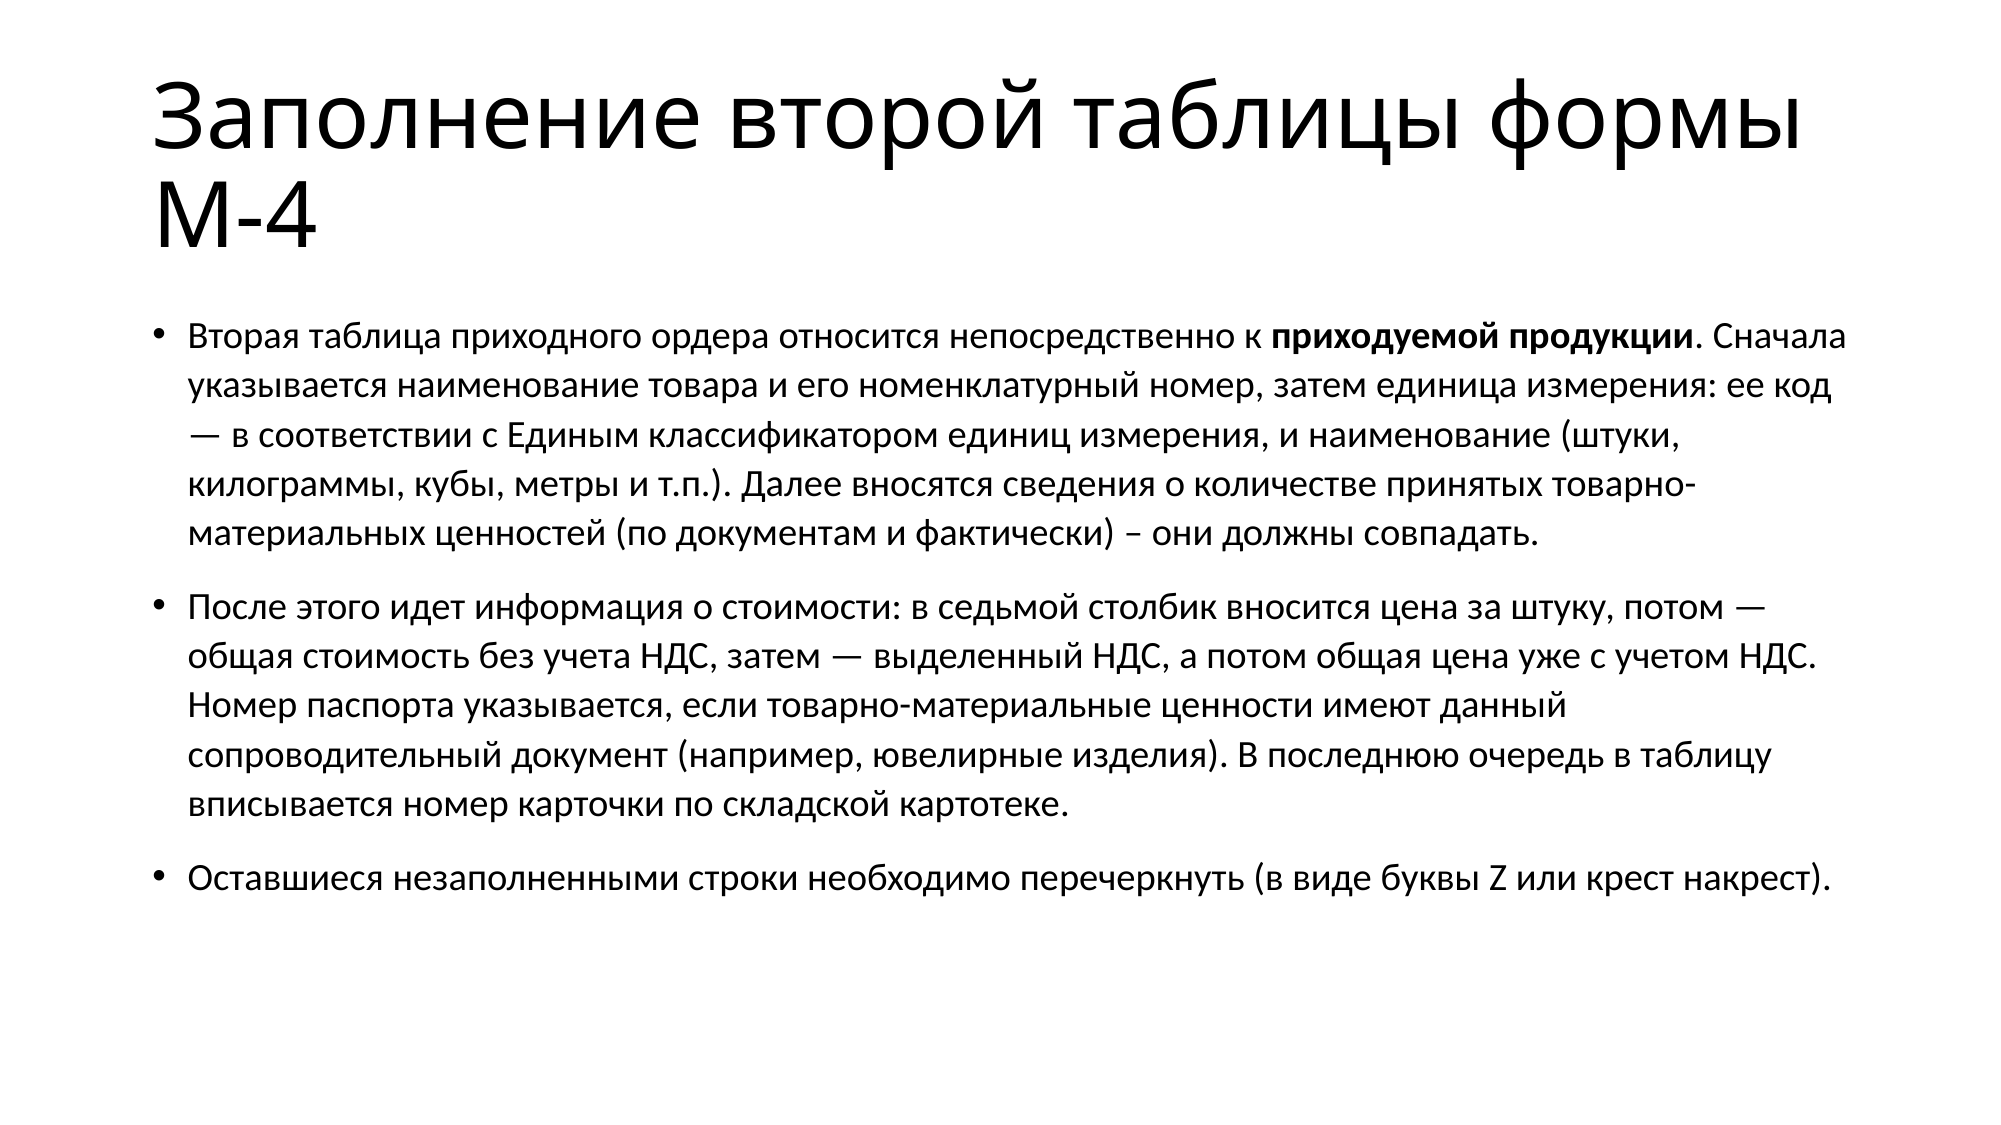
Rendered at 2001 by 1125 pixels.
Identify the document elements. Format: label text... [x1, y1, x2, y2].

title Заполнение второй таблицы формы М-4 [137, 59, 1863, 278]
list Вторая таблица приходного ордера относится непосредственно к приходуемой продукции. Сначала указывается наименование товара и его номенклатурный номер, затем единица измерения: ее код — в соответствии с Единым классификатором единиц измерения, и наименование (штуки, килограммы, кубы, метры и т.п.). Далее вносятся сведения о количестве принятых товарно-материальных ценностей (по документам и фактически) – они должны совпадать. После этого идет информация о стоимости: в седьмой столбик вносится цена за штуку, потом — общая стоимость без учета НДС, затем — выделенный НДС, а потом общая цена уже с учетом НДС. Номер паспорта указывается, если товарно-материальные ценности имеют данный сопроводительный документ (например, ювелирные изделия). В последнюю очередь в таблицу вписывается номер карточки по складской картотеке. Оставшиеся незаполненными строки необходимо перечеркнуть (в виде буквы Z или крест накрест). [137, 299, 1863, 1014]
